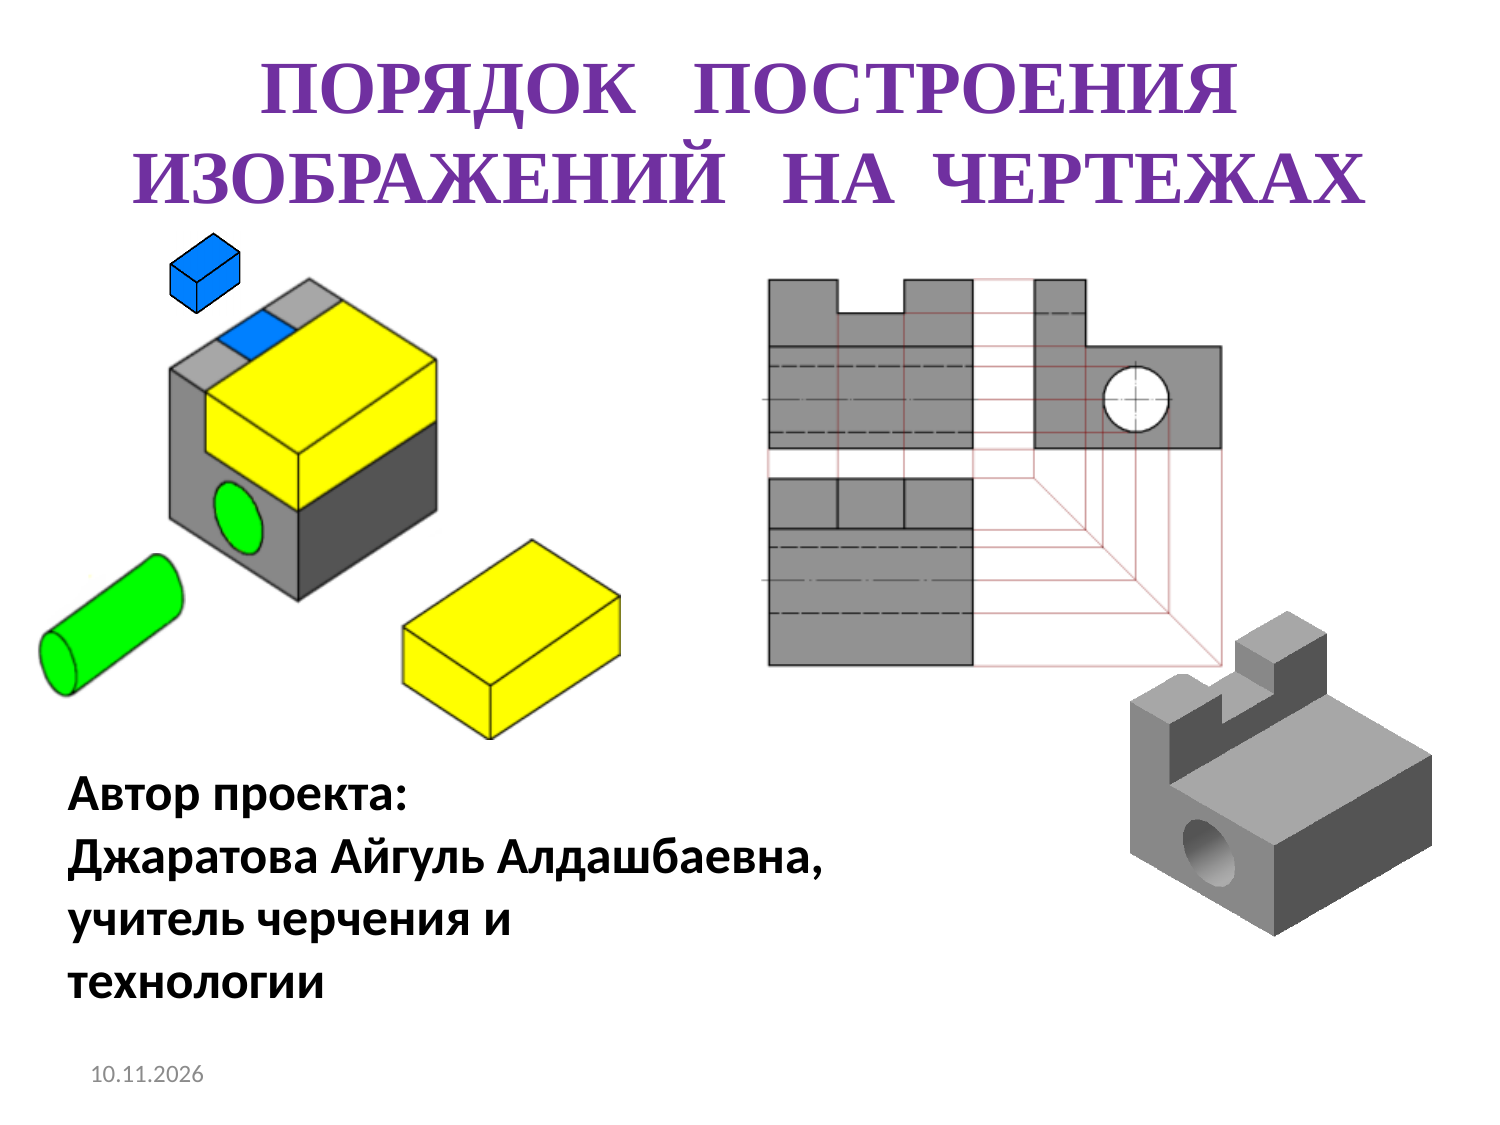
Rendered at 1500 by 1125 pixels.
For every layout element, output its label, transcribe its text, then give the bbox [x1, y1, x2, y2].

text_box ПОРЯДОК ПОСТРОЕНИЯ ИЗОБРАЖЕНИЙ НА ЧЕРТЕЖАХ [0, 30, 1500, 226]
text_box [29, 231, 621, 740]
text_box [761, 278, 1437, 941]
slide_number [75, 1042, 425, 1103]
text_box Автор проекта: Джаратова Айгуль Алдашбаевна, учитель черчения и технологии [53, 751, 898, 1017]
